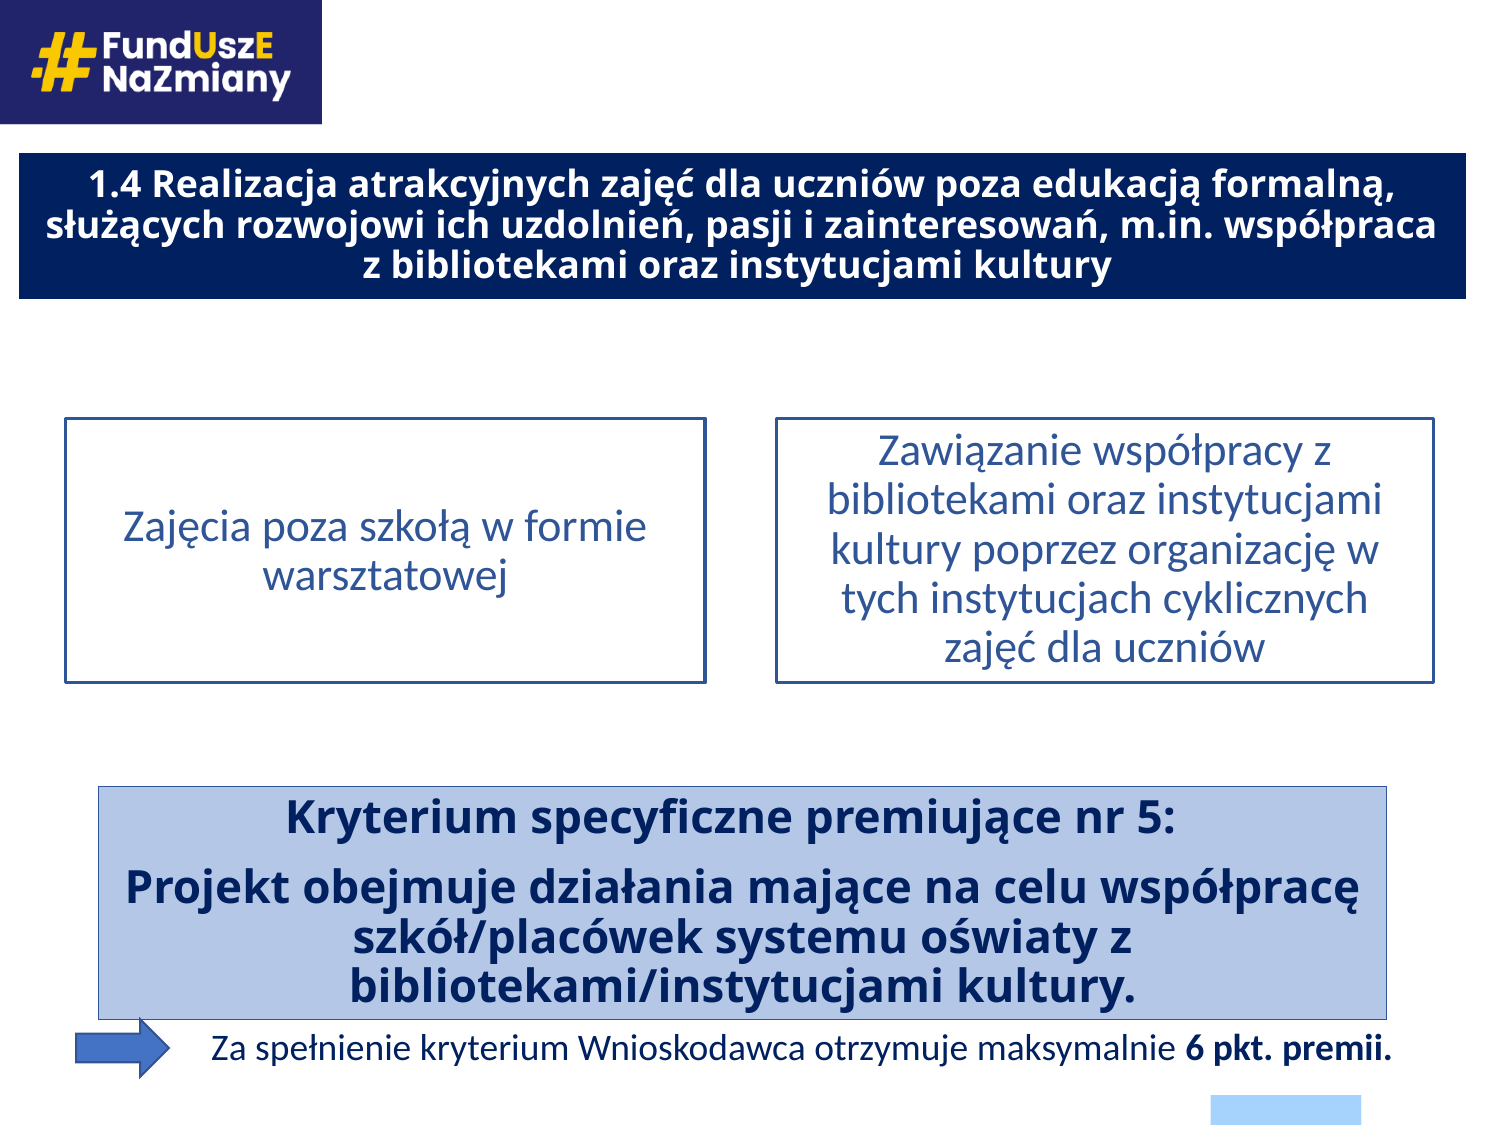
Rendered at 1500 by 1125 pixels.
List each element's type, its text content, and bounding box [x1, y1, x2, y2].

list Zajęcia poza szkołą w formie warsztatowej [65, 418, 705, 683]
text_box Kryterium specyficzne premiujące nr 5: Projekt obejmuje działania mające na celu współpracę szkół/placówek systemu oświaty z bibliotekami/instytucjami kultury. [98, 786, 1387, 1020]
text_box [75, 1016, 171, 1080]
title 1.4 Realizacja atrakcyjnych zajęć dla uczniów poza edukacją formalną, służących rozwojowi ich uzdolnień, pasji i zainteresowań, m.in. współpraca z bibliotekami oraz instytucjami kultury [19, 153, 1466, 299]
picture [0, 0, 1500, 1125]
text_box Za spełnienie kryterium Wnioskodawca otrzymuje maksymalnie 6 pkt. premii. [196, 1016, 1466, 1076]
list Zawiązanie współpracy z bibliotekami oraz instytucjami kultury poprzez organizację w tych instytucjach cyklicznych zajęć dla uczniów [776, 418, 1434, 683]
